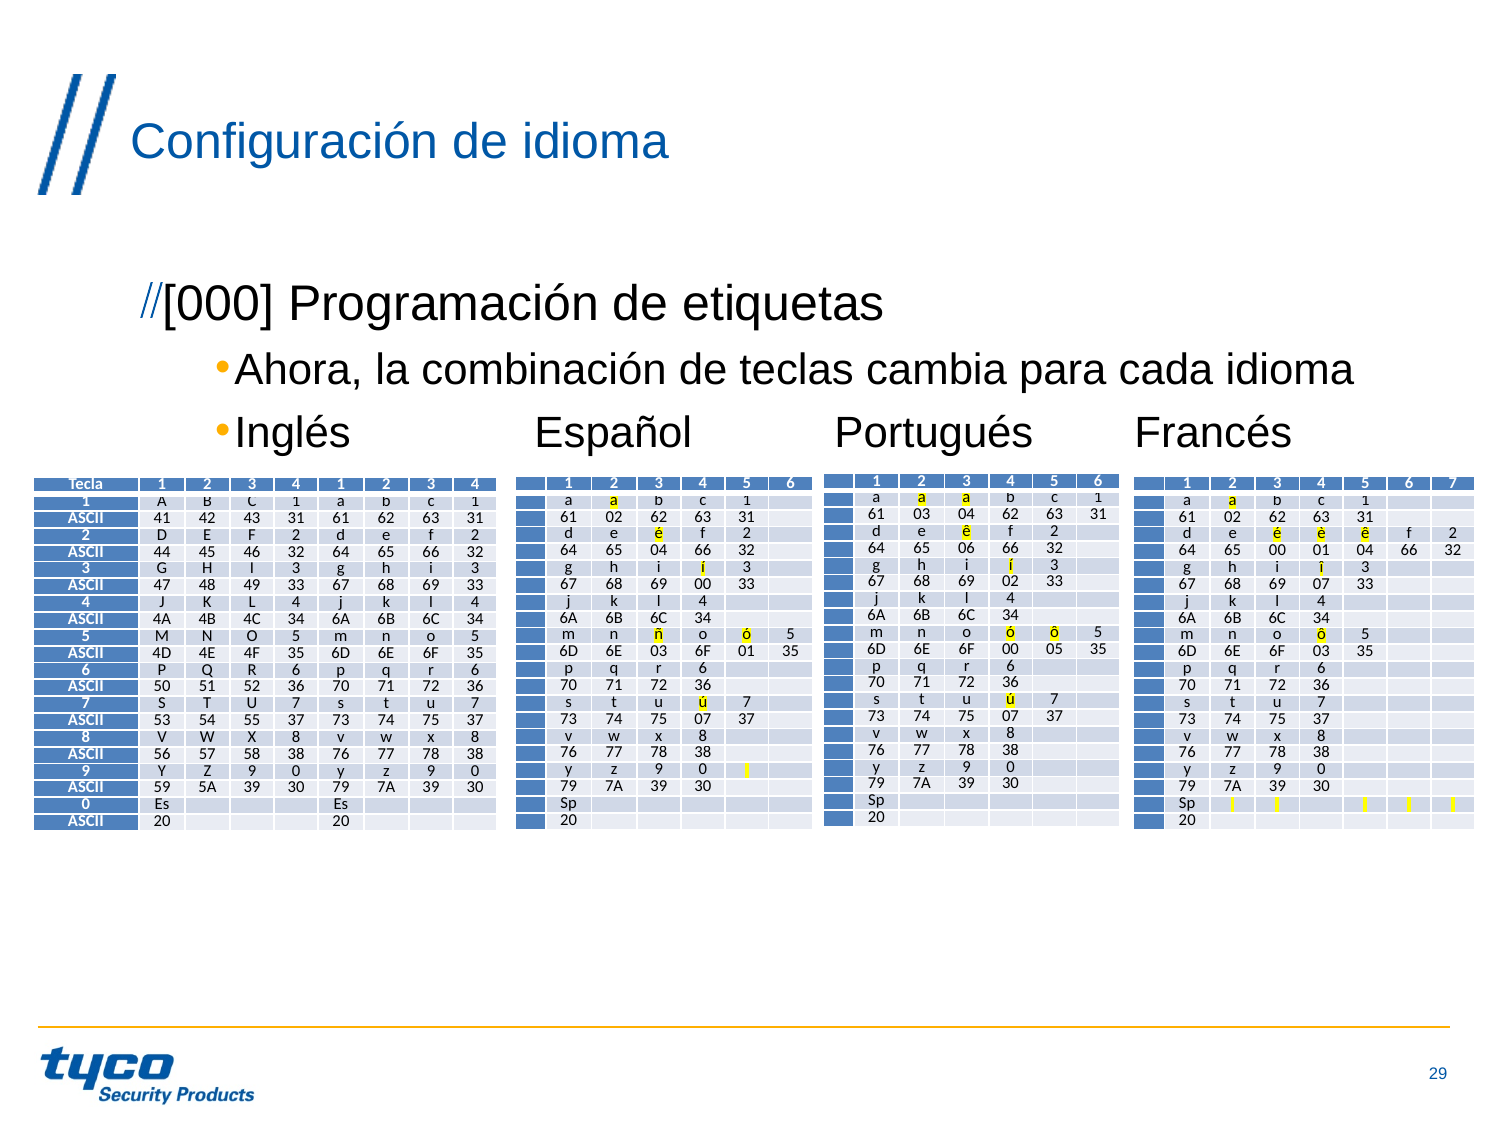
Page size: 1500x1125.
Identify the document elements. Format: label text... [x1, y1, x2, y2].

table_cell 3 [275, 562, 317, 577]
table_cell [1077, 558, 1119, 574]
table_cell 35 [769, 645, 812, 660]
table_cell [1344, 662, 1386, 677]
table_cell 66 [990, 542, 1032, 557]
table_cell [1134, 544, 1164, 559]
table_cell 6 [454, 663, 496, 678]
table_cell 6D [319, 647, 363, 662]
table_cell 0 [275, 764, 317, 779]
table_cell î [1300, 561, 1342, 576]
table_cell 69 [410, 579, 452, 594]
table_cell 06 [945, 542, 988, 557]
table_cell [1134, 561, 1164, 576]
table_cell 39 [410, 781, 452, 796]
table_cell 6B [592, 612, 636, 627]
table_cell 67 [855, 575, 898, 590]
table_cell [516, 511, 545, 526]
table_cell t [900, 693, 944, 708]
table_cell ô [1033, 626, 1076, 641]
table_cell d [1165, 527, 1209, 542]
table_cell [769, 595, 812, 610]
table_cell [1134, 729, 1164, 744]
table_cell 35 [1077, 643, 1119, 658]
table_cell [1256, 814, 1299, 829]
table_cell a [855, 493, 898, 506]
table_cell k [900, 592, 944, 607]
table_cell [1388, 814, 1430, 829]
table_header 1 [855, 474, 898, 488]
table_cell l [1256, 595, 1299, 610]
table_cell 74 [365, 714, 408, 729]
table_header 1 [140, 478, 184, 491]
table_cell u [1256, 696, 1299, 711]
table_cell 7 [1300, 696, 1342, 711]
table_cell [1134, 662, 1164, 677]
table_cell 33 [1033, 575, 1076, 590]
table_cell 39 [231, 781, 273, 796]
table_cell Sp [547, 797, 591, 812]
table_cell [900, 794, 944, 809]
table_cell K [186, 596, 229, 611]
table_cell [900, 811, 944, 826]
table_cell [1388, 763, 1430, 778]
table_cell d [855, 525, 898, 540]
table_cell j [547, 595, 591, 610]
table_cell M [140, 630, 184, 645]
table_cell [1344, 780, 1386, 795]
table_cell [1077, 777, 1119, 792]
table_cell 9 [410, 764, 452, 779]
table_cell [1388, 780, 1430, 795]
table_cell [990, 794, 1032, 809]
table_cell 72 [1256, 679, 1299, 694]
table_cell 8 [990, 727, 1032, 742]
table_cell 7 [454, 697, 496, 712]
table_cell [516, 729, 545, 744]
table_cell 4 [34, 596, 138, 611]
table_cell [1432, 496, 1474, 509]
table_cell m [319, 630, 363, 645]
table_cell ñ [638, 628, 680, 643]
table_cell 31 [1077, 508, 1119, 523]
table_cell 34 [275, 613, 317, 628]
table_cell q [592, 662, 636, 677]
table_cell x [945, 727, 988, 742]
table_cell F [231, 529, 273, 544]
table_cell [1134, 595, 1164, 610]
table_cell 37 [454, 714, 496, 729]
table_cell [769, 612, 812, 627]
table_cell 6B [900, 609, 944, 624]
table_header 3 [410, 478, 452, 491]
table_cell 38 [682, 746, 724, 761]
picture [37, 74, 115, 195]
table_cell à [1211, 496, 1254, 509]
table_cell 7A [900, 777, 944, 792]
table_cell i [638, 561, 680, 576]
table_cell [769, 527, 812, 542]
table_cell 1 [726, 496, 768, 509]
table_cell [1388, 696, 1430, 711]
table_cell e [365, 529, 408, 544]
table_cell C [231, 497, 273, 510]
table_cell í [990, 558, 1032, 574]
table_cell [1388, 511, 1430, 526]
table_cell N [186, 630, 229, 645]
table_cell 32 [275, 546, 317, 561]
table_cell [1077, 794, 1119, 809]
table_cell [769, 544, 812, 559]
table_cell [1388, 578, 1430, 593]
table_cell l [945, 592, 988, 607]
table_cell 37 [275, 714, 317, 729]
table_cell 35 [275, 647, 317, 662]
table_cell 34 [454, 613, 496, 628]
table_cell 64 [319, 546, 363, 561]
table_cell [1344, 814, 1386, 829]
table_cell [1300, 797, 1342, 812]
table_cell [516, 645, 545, 660]
table_cell 47 [140, 579, 184, 594]
table_cell 36 [682, 679, 724, 694]
table_cell 7 [726, 696, 768, 711]
table_cell [1432, 578, 1474, 593]
table_cell [1432, 763, 1474, 778]
table_cell z [1211, 763, 1254, 778]
table_cell [516, 544, 545, 559]
table_cell r [410, 663, 452, 678]
table_cell r [638, 662, 680, 677]
table_cell D [140, 529, 184, 544]
table_cell 31 [726, 511, 768, 526]
table_cell h [900, 558, 944, 574]
table_cell [516, 612, 545, 627]
table_cell [1134, 496, 1164, 509]
table_cell 76 [1165, 746, 1209, 761]
table_cell 39 [1256, 780, 1299, 795]
table_cell 3 [1344, 561, 1386, 576]
table_cell [1344, 797, 1386, 812]
table_cell 7 [275, 697, 317, 712]
table_cell ASCII [34, 680, 138, 695]
table_cell [1033, 777, 1076, 792]
table_cell [1432, 628, 1474, 643]
table_cell ú [682, 696, 724, 711]
table_cell [824, 777, 853, 792]
table_cell k [365, 596, 408, 611]
table_cell w [365, 731, 408, 746]
table_cell h [1211, 561, 1254, 576]
table_cell n [1211, 628, 1254, 643]
table_cell 52 [231, 680, 273, 695]
table_cell 64 [1165, 544, 1209, 559]
table_cell 61 [855, 508, 898, 523]
table_cell 41 [140, 512, 184, 527]
table_header 5 [1344, 477, 1386, 490]
table_cell 66 [682, 544, 724, 559]
table_cell 9 [34, 764, 138, 779]
list [000] Programación de etiquetas Ahora, la combinación de teclas cambia para cada idioma Inglés Español Portugués Francés [124, 262, 1426, 976]
table_cell 71 [1211, 679, 1254, 694]
table_cell 75 [638, 713, 680, 728]
table_cell 37 [726, 713, 768, 728]
table_cell [516, 679, 545, 694]
table_cell [516, 797, 545, 812]
table_cell 20 [140, 815, 184, 830]
table_cell 76 [547, 746, 591, 761]
table_cell ASCII [34, 781, 138, 796]
table_cell Es [140, 798, 184, 813]
table_cell [231, 798, 273, 813]
table_header 6 [1388, 477, 1430, 490]
table_cell 37 [1300, 713, 1342, 728]
table_header 7 [1432, 477, 1474, 490]
table_cell [516, 763, 545, 778]
table_cell v [319, 731, 363, 746]
table_cell q [365, 663, 408, 678]
table_cell [824, 710, 853, 725]
table_cell u [410, 697, 452, 712]
table_cell 9 [638, 763, 680, 778]
table_cell E [186, 529, 229, 544]
table_cell Q [186, 663, 229, 678]
table_cell [1077, 609, 1119, 624]
table_cell 42 [186, 512, 229, 527]
table_cell 63 [410, 512, 452, 527]
table_cell [1432, 696, 1474, 711]
table_header 3 [231, 478, 273, 491]
table_cell 0 [454, 764, 496, 779]
table_cell [769, 746, 812, 761]
table_cell 6C [638, 612, 680, 627]
table_cell [1432, 595, 1474, 610]
table_cell 55 [231, 714, 273, 729]
table_cell 73 [855, 710, 898, 725]
table_cell v [855, 727, 898, 742]
table_cell 4 [1300, 595, 1342, 610]
table_cell Z [186, 764, 229, 779]
table_cell [1432, 729, 1474, 744]
table_cell 44 [140, 546, 184, 561]
table_cell 34 [990, 609, 1032, 624]
table_cell 73 [1165, 713, 1209, 728]
table_cell 71 [365, 680, 408, 695]
table_cell 05 [1033, 643, 1076, 658]
table_cell [769, 561, 812, 576]
table_cell 79 [1165, 780, 1209, 795]
table_cell 69 [945, 575, 988, 590]
table_cell [1134, 578, 1164, 593]
table_cell a [547, 496, 591, 509]
table_cell 62 [365, 512, 408, 527]
table_cell i [1256, 561, 1299, 576]
table_header [516, 477, 545, 490]
table_cell 75 [945, 710, 988, 725]
table_header 4 [990, 474, 1032, 488]
table_cell e [1211, 527, 1254, 542]
table_cell [516, 628, 545, 643]
table_cell 20 [1165, 814, 1209, 829]
table_cell [1388, 645, 1430, 660]
table_header 5 [1033, 474, 1076, 488]
table_cell 07 [1300, 578, 1342, 593]
table_cell [824, 727, 853, 742]
table_cell ASCII [34, 815, 138, 830]
table_cell [1432, 511, 1474, 526]
table_cell 20 [855, 811, 898, 826]
table_cell l [410, 596, 452, 611]
table_cell á [592, 496, 636, 509]
table_cell [1432, 814, 1474, 829]
table_cell [1432, 645, 1474, 660]
table_cell 5 [1344, 628, 1386, 643]
table_cell r [945, 659, 988, 675]
table_cell [1432, 679, 1474, 694]
table_header 4 [275, 478, 317, 491]
table_cell o [410, 630, 452, 645]
table_cell 65 [1211, 544, 1254, 559]
table_cell [769, 729, 812, 744]
table_cell [824, 794, 853, 809]
table_cell 45 [186, 546, 229, 561]
table_cell 75 [1256, 713, 1299, 728]
table_cell 6F [945, 643, 988, 658]
table_cell 68 [1211, 578, 1254, 593]
title Configuración de idioma [115, 44, 1426, 233]
table_cell 8 [275, 731, 317, 746]
table_cell [1432, 797, 1474, 812]
table_cell 61 [547, 511, 591, 526]
table_cell [945, 794, 988, 809]
table_cell [592, 814, 636, 829]
table_cell 39 [945, 777, 988, 792]
table_cell [1344, 612, 1386, 627]
table_cell [1077, 760, 1119, 776]
table_cell 3 [726, 561, 768, 576]
table_cell 6A [1165, 612, 1209, 627]
table_cell 79 [855, 777, 898, 792]
table_header 4 [682, 477, 724, 490]
table_cell 65 [900, 542, 944, 557]
table_cell 6 [682, 662, 724, 677]
table_cell 70 [319, 680, 363, 695]
table_cell [769, 679, 812, 694]
table_cell 38 [990, 744, 1032, 759]
table_cell 72 [638, 679, 680, 694]
table_cell [1211, 814, 1254, 829]
table_cell [1432, 662, 1474, 677]
table_cell [275, 815, 317, 830]
table_cell 6A [855, 609, 898, 624]
table_cell [769, 814, 812, 829]
table_cell x [638, 729, 680, 744]
table_cell [824, 542, 853, 557]
table_cell 31 [275, 512, 317, 527]
table_cell b [638, 496, 680, 509]
table_cell [1388, 496, 1430, 509]
table_cell [410, 815, 452, 830]
table_cell [682, 797, 724, 812]
table_cell [365, 815, 408, 830]
table_cell 33 [726, 578, 768, 593]
table_cell 74 [592, 713, 636, 728]
table_cell [1134, 696, 1164, 711]
table_cell [516, 780, 545, 795]
table_cell [454, 815, 496, 830]
table_cell 8 [1300, 729, 1342, 744]
table_cell W [186, 731, 229, 746]
table_cell 2 [1033, 525, 1076, 540]
table_cell 43 [231, 512, 273, 527]
table_cell [726, 679, 768, 694]
table_cell m [547, 628, 591, 643]
table_cell 35 [454, 647, 496, 662]
table_cell q [900, 659, 944, 675]
table_cell 68 [592, 578, 636, 593]
table_cell 79 [319, 781, 363, 796]
table_cell 70 [1165, 679, 1209, 694]
table_cell [1134, 628, 1164, 643]
table_cell p [855, 659, 898, 675]
table_cell [516, 746, 545, 761]
table_cell 1 [34, 497, 138, 510]
table_cell 34 [682, 612, 724, 627]
table_cell 79 [547, 780, 591, 795]
table_cell [1432, 612, 1474, 627]
table_cell [516, 713, 545, 728]
table_cell 7A [1211, 780, 1254, 795]
table_cell 58 [231, 748, 273, 763]
table_cell p [1165, 662, 1209, 677]
table_cell [990, 811, 1032, 826]
table_cell g [547, 561, 591, 576]
table_cell [1388, 561, 1430, 576]
table_cell [824, 659, 853, 675]
table_header 2 [1211, 477, 1254, 490]
table_cell X [231, 731, 273, 746]
table_header [824, 474, 853, 488]
table_cell t [365, 697, 408, 712]
table_cell 8 [34, 731, 138, 746]
table_cell [824, 760, 853, 776]
table_cell 2 [726, 527, 768, 542]
table_cell R [231, 663, 273, 678]
table_cell ASCII [34, 714, 138, 729]
table_cell v [547, 729, 591, 744]
table_cell 64 [547, 544, 591, 559]
table_cell 77 [1211, 746, 1254, 761]
table_cell 04 [945, 508, 988, 523]
table_cell 8 [682, 729, 724, 744]
table_cell [516, 595, 545, 610]
table_cell t [1211, 696, 1254, 711]
table_cell 51 [186, 680, 229, 695]
table_cell x [410, 731, 452, 746]
table_cell [516, 496, 545, 509]
table_header 6 [769, 477, 812, 490]
table_cell 2 [275, 529, 317, 544]
table_cell ASCII [34, 546, 138, 561]
table_cell [824, 575, 853, 590]
table_cell [1134, 679, 1164, 694]
table_cell J [140, 596, 184, 611]
table_cell [1388, 713, 1430, 728]
table_cell o [1256, 628, 1299, 643]
table_cell c [1033, 493, 1076, 506]
table_cell 53 [140, 714, 184, 729]
table_header 1 [319, 478, 363, 491]
table_cell [1077, 575, 1119, 590]
table_cell 6B [365, 613, 408, 628]
table_cell 76 [319, 748, 363, 763]
table_cell 04 [638, 544, 680, 559]
table_header 2 [592, 477, 636, 490]
table_cell Sp [855, 794, 898, 809]
table_cell 57 [186, 748, 229, 763]
table_cell f [682, 527, 724, 542]
table_cell 74 [1211, 713, 1254, 728]
table_cell í [682, 561, 724, 576]
table_cell [1134, 527, 1164, 542]
table_cell ASCII [34, 748, 138, 763]
table_cell 36 [1300, 679, 1342, 694]
table_cell 38 [454, 748, 496, 763]
table_cell [1077, 525, 1119, 540]
table_cell [769, 496, 812, 509]
table_cell [1134, 511, 1164, 526]
table_cell [769, 713, 812, 728]
table_cell [769, 696, 812, 711]
table_cell [1134, 713, 1164, 728]
table_cell 4 [275, 596, 317, 611]
table_cell 00 [682, 578, 724, 593]
table_cell 56 [140, 748, 184, 763]
table_cell 5A [186, 781, 229, 796]
table_cell 6D [1165, 645, 1209, 660]
table_cell S [140, 697, 184, 712]
table_cell 30 [1300, 780, 1342, 795]
table_cell [1388, 595, 1430, 610]
table_cell 33 [1344, 578, 1386, 593]
table_cell [1388, 729, 1430, 744]
table_cell [1077, 693, 1119, 708]
table_cell [726, 595, 768, 610]
table_cell 70 [547, 679, 591, 694]
table_header 2 [900, 474, 944, 488]
table_cell 5 [1077, 626, 1119, 641]
table_cell 04 [1344, 544, 1386, 559]
table_cell [824, 693, 853, 708]
table_cell 75 [410, 714, 452, 729]
table_cell p [547, 662, 591, 677]
table_cell 34 [1300, 612, 1342, 627]
table_cell [1300, 814, 1342, 829]
table_cell [454, 798, 496, 813]
table_cell 72 [945, 676, 988, 691]
table_cell [824, 609, 853, 624]
table_cell ASCII [34, 579, 138, 594]
table_cell w [900, 727, 944, 742]
table_cell [410, 798, 452, 813]
table_cell [1344, 713, 1386, 728]
table_cell 31 [1344, 511, 1386, 526]
table_cell [824, 643, 853, 658]
table_cell s [1165, 696, 1209, 711]
table_cell k [592, 595, 636, 610]
table_cell [1432, 561, 1474, 576]
table_cell 03 [1300, 645, 1342, 660]
table_cell t [592, 696, 636, 711]
table_cell ô [1300, 628, 1342, 643]
table_cell 62 [990, 508, 1032, 523]
table_cell 78 [638, 746, 680, 761]
table_cell [1344, 595, 1386, 610]
table_cell 6C [945, 609, 988, 624]
table_cell [726, 797, 768, 812]
table_cell 1 [1077, 493, 1119, 506]
table_cell [516, 561, 545, 576]
table_cell [1432, 713, 1474, 728]
table_cell s [547, 696, 591, 711]
table_cell [1134, 780, 1164, 795]
table_cell d [547, 527, 591, 542]
table_cell ú [990, 693, 1032, 708]
table_cell k [1211, 595, 1254, 610]
table_cell [682, 814, 724, 829]
table_cell 1 [275, 497, 317, 510]
table_cell ê [945, 525, 988, 540]
table_header Tecla [34, 478, 138, 491]
table_cell U [231, 697, 273, 712]
table_cell s [855, 693, 898, 708]
table_cell y [1165, 763, 1209, 778]
table_header 4 [454, 478, 496, 491]
table_cell 77 [900, 744, 944, 759]
table_cell [516, 578, 545, 593]
table_cell [726, 612, 768, 627]
table_cell [1344, 746, 1386, 761]
table_header [1134, 477, 1164, 490]
table_cell l [638, 595, 680, 610]
table_cell [1033, 609, 1076, 624]
table_cell c [682, 496, 724, 509]
table_cell 32 [726, 544, 768, 559]
table_cell 65 [592, 544, 636, 559]
table_cell 71 [900, 676, 944, 691]
table_cell 30 [275, 781, 317, 796]
table_cell 30 [990, 777, 1032, 792]
table_cell [726, 763, 768, 778]
table_cell [824, 525, 853, 540]
table_cell [824, 811, 853, 826]
table_cell 61 [319, 512, 363, 527]
table_cell 77 [592, 746, 636, 761]
table_cell q [1211, 662, 1254, 677]
table_cell [726, 780, 768, 795]
table_cell 4 [682, 595, 724, 610]
table_cell [1033, 727, 1076, 742]
table_cell j [1165, 595, 1209, 610]
table_cell 67 [1165, 578, 1209, 593]
table_cell 3 [1033, 558, 1076, 574]
slide_number 29 [1387, 1042, 1463, 1103]
table_header 1 [1165, 477, 1209, 490]
table_header 3 [945, 474, 988, 488]
table_cell 37 [1033, 710, 1076, 725]
table_cell [1077, 744, 1119, 759]
table_cell 6E [365, 647, 408, 662]
table_cell g [319, 562, 363, 577]
table_cell n [592, 628, 636, 643]
table_cell 6 [34, 663, 138, 678]
table_cell m [855, 626, 898, 641]
table_cell [769, 780, 812, 795]
table_cell 5 [769, 628, 812, 643]
table_cell 0 [34, 798, 138, 813]
table_cell 07 [990, 710, 1032, 725]
table_cell n [365, 630, 408, 645]
table_cell 73 [547, 713, 591, 728]
table_cell 9 [231, 764, 273, 779]
table_cell 66 [410, 546, 452, 561]
table_cell 4E [186, 647, 229, 662]
table_cell [1256, 797, 1299, 812]
table_cell [1077, 710, 1119, 725]
table_cell z [592, 763, 636, 778]
table_cell h [592, 561, 636, 576]
table_cell 31 [454, 512, 496, 527]
table_cell [1344, 763, 1386, 778]
table_cell 5 [275, 630, 317, 645]
table_cell y [547, 763, 591, 778]
table_cell [516, 814, 545, 829]
table_cell w [1211, 729, 1254, 744]
table_cell 36 [990, 676, 1032, 691]
table_cell 7 [1033, 693, 1076, 708]
picture [140, 282, 176, 318]
table_cell 6F [1256, 645, 1299, 660]
table_cell [1077, 542, 1119, 557]
table_cell 4F [231, 647, 273, 662]
table_cell [769, 763, 812, 778]
table_cell I [231, 562, 273, 577]
table_cell u [945, 693, 988, 708]
table_cell è [1300, 527, 1342, 542]
table_cell 68 [900, 575, 944, 590]
table_cell 8 [454, 731, 496, 746]
table_cell [726, 814, 768, 829]
table_cell é [638, 527, 680, 542]
table_header 2 [365, 478, 408, 491]
table_cell 4 [990, 592, 1032, 607]
table_cell 20 [319, 815, 363, 830]
table_cell z [900, 760, 944, 776]
table_cell [824, 493, 853, 506]
table_cell 36 [454, 680, 496, 695]
table_cell 61 [1165, 511, 1209, 526]
table_cell 77 [365, 748, 408, 763]
table_cell 6A [319, 613, 363, 628]
table_cell 4A [140, 613, 184, 628]
table_cell P [140, 663, 184, 678]
table_cell [1077, 727, 1119, 742]
table_cell [1388, 679, 1430, 694]
table_cell é [1256, 527, 1299, 542]
table_cell 6F [682, 645, 724, 660]
table_cell 71 [592, 679, 636, 694]
table_cell 7A [592, 780, 636, 795]
table_cell a [319, 497, 363, 510]
table_cell 72 [410, 680, 452, 695]
table_cell [186, 798, 229, 813]
table_header 3 [1256, 477, 1299, 490]
table_cell z [365, 764, 408, 779]
table_cell 63 [1033, 508, 1076, 523]
table_cell r [1256, 662, 1299, 677]
table_cell 00 [990, 643, 1032, 658]
table_cell [1033, 659, 1076, 675]
table_cell [824, 676, 853, 691]
table_cell 6C [1256, 612, 1299, 627]
table_cell [1388, 797, 1430, 812]
table_cell 3 [34, 562, 138, 577]
table_cell [1077, 592, 1119, 607]
table_cell 6 [275, 663, 317, 678]
table_cell 3 [454, 562, 496, 577]
table_cell p [319, 663, 363, 678]
table_cell 0 [990, 760, 1032, 776]
table_cell 6E [592, 645, 636, 660]
table_cell 03 [900, 508, 944, 523]
table_header 2 [186, 478, 229, 491]
table_cell á [900, 493, 944, 506]
table_cell b [990, 493, 1032, 506]
table_cell 67 [319, 579, 363, 594]
table_cell 01 [726, 645, 768, 660]
table_cell i [410, 562, 452, 577]
table_cell 30 [454, 781, 496, 796]
table_cell [275, 798, 317, 813]
table_cell 59 [140, 781, 184, 796]
table_cell 6 [1300, 662, 1342, 677]
table_cell y [855, 760, 898, 776]
table_cell g [855, 558, 898, 574]
table_cell 03 [638, 645, 680, 660]
table_cell [1077, 811, 1119, 826]
table_cell ã [945, 493, 988, 506]
table_cell 64 [855, 542, 898, 557]
table_cell d [319, 529, 363, 544]
table_cell [726, 729, 768, 744]
table_cell V [140, 731, 184, 746]
table_cell f [990, 525, 1032, 540]
table_cell 54 [186, 714, 229, 729]
table_cell 4B [186, 613, 229, 628]
table_cell m [1165, 628, 1209, 643]
table_cell 76 [855, 744, 898, 759]
table_cell 2 [454, 529, 496, 544]
table_cell 70 [855, 676, 898, 691]
table_cell [1134, 814, 1164, 829]
table_cell ASCII [34, 512, 138, 527]
table_cell h [365, 562, 408, 577]
table_cell 6C [410, 613, 452, 628]
table_cell 02 [990, 575, 1032, 590]
table_cell x [1256, 729, 1299, 744]
table_cell [1033, 744, 1076, 759]
table_cell [1134, 645, 1164, 660]
table_cell [231, 815, 273, 830]
table_cell [824, 592, 853, 607]
table_cell [1432, 780, 1474, 795]
picture [34, 1040, 260, 1107]
table_cell 39 [638, 780, 680, 795]
table_cell [824, 744, 853, 759]
table_cell 9 [945, 760, 988, 776]
table_header 4 [1300, 477, 1342, 490]
table_cell b [1256, 496, 1299, 509]
table_cell [638, 797, 680, 812]
table_header 1 [547, 477, 591, 490]
table_cell v [1165, 729, 1209, 744]
table_cell 78 [410, 748, 452, 763]
table_cell 5 [34, 630, 138, 645]
table_cell 6E [1211, 645, 1254, 660]
table_cell 4C [231, 613, 273, 628]
table_cell [824, 558, 853, 574]
table_cell 36 [275, 680, 317, 695]
table_cell [1134, 797, 1164, 812]
table_cell L [231, 596, 273, 611]
table_cell 68 [365, 579, 408, 594]
table_header 6 [1077, 474, 1119, 488]
table_cell [1134, 746, 1164, 761]
table_cell [1134, 612, 1164, 627]
table_cell 6E [900, 643, 944, 658]
table_cell 32 [454, 546, 496, 561]
table_cell [769, 511, 812, 526]
table_cell 78 [945, 744, 988, 759]
table_cell [1388, 612, 1430, 627]
table_cell [1134, 763, 1164, 778]
table_cell Es [319, 798, 363, 813]
table_cell 73 [319, 714, 363, 729]
table_cell ASCII [34, 647, 138, 662]
table_cell [769, 578, 812, 593]
table_cell 78 [1256, 746, 1299, 761]
table_cell 0 [1300, 763, 1342, 778]
table_cell [1344, 729, 1386, 744]
table_cell [824, 626, 853, 641]
table_cell [769, 662, 812, 677]
table_cell [1033, 592, 1076, 607]
table_cell 32 [1033, 542, 1076, 557]
table_cell [1077, 659, 1119, 675]
table_cell [516, 696, 545, 711]
table_cell f [410, 529, 452, 544]
table_cell 62 [1256, 511, 1299, 526]
table_cell [516, 527, 545, 542]
table_cell 69 [1256, 578, 1299, 593]
table_cell 4 [454, 596, 496, 611]
table_cell e [900, 525, 944, 540]
table_cell b [365, 497, 408, 510]
table_cell j [855, 592, 898, 607]
table_cell B [186, 497, 229, 510]
table_cell ASCII [34, 613, 138, 628]
table_cell [824, 508, 853, 523]
table_cell [186, 815, 229, 830]
table_cell 6D [547, 645, 591, 660]
table_cell o [682, 628, 724, 643]
table_cell s [319, 697, 363, 712]
table_cell 0 [682, 763, 724, 778]
table_cell 35 [1344, 645, 1386, 660]
table_cell [945, 811, 988, 826]
text_box [97, 1061, 228, 1091]
table_cell [726, 662, 768, 677]
table_cell 38 [275, 748, 317, 763]
table_cell 00 [1256, 544, 1299, 559]
table_cell [769, 797, 812, 812]
table_cell u [638, 696, 680, 711]
table_cell 69 [638, 578, 680, 593]
table_cell 46 [231, 546, 273, 561]
table_cell G [140, 562, 184, 577]
table_cell [1388, 662, 1430, 677]
table_cell [1033, 760, 1076, 776]
table_cell H [186, 562, 229, 577]
table_cell [1211, 797, 1254, 812]
table_cell c [410, 497, 452, 510]
table_cell ó [726, 628, 768, 643]
table_cell Y [140, 764, 184, 779]
table_cell 33 [275, 579, 317, 594]
table_cell o [945, 626, 988, 641]
table_cell Sp [1165, 797, 1209, 812]
table_cell 74 [900, 710, 944, 725]
table_cell [1388, 628, 1430, 643]
table_cell [365, 798, 408, 813]
table_cell 2 [34, 529, 138, 544]
table_cell 7A [365, 781, 408, 796]
table_cell T [186, 697, 229, 712]
table_cell 2 [1432, 527, 1474, 542]
table_cell 9 [1256, 763, 1299, 778]
table_header 3 [638, 477, 680, 490]
table_cell 66 [1388, 544, 1430, 559]
table_cell 02 [1211, 511, 1254, 526]
table_cell [1033, 676, 1076, 691]
table_cell 49 [231, 579, 273, 594]
table_header 5 [726, 477, 768, 490]
table_cell 63 [682, 511, 724, 526]
table_cell 4D [140, 647, 184, 662]
table_cell 02 [592, 511, 636, 526]
table_cell 6A [547, 612, 591, 627]
table_cell A [140, 497, 184, 510]
table_cell [1033, 811, 1076, 826]
table_cell 5 [454, 630, 496, 645]
table_cell [592, 797, 636, 812]
table_cell 63 [1300, 511, 1342, 526]
table_cell [1033, 794, 1076, 809]
table_cell [1344, 679, 1386, 694]
table_cell j [319, 596, 363, 611]
table_cell 33 [454, 579, 496, 594]
table_cell y [319, 764, 363, 779]
table_cell 65 [365, 546, 408, 561]
table_cell [1344, 696, 1386, 711]
table_cell [1077, 676, 1119, 691]
table_cell 1 [1344, 496, 1386, 509]
table_cell c [1300, 496, 1342, 509]
table_cell 1 [454, 497, 496, 510]
table_cell 38 [1300, 746, 1342, 761]
table_cell 50 [140, 680, 184, 695]
table_cell 01 [1300, 544, 1342, 559]
table_cell a [1165, 496, 1209, 509]
table_cell 32 [1432, 544, 1474, 559]
table_cell O [231, 630, 273, 645]
table_cell 67 [547, 578, 591, 593]
table_cell w [592, 729, 636, 744]
table_cell 48 [186, 579, 229, 594]
table_cell 6D [855, 643, 898, 658]
table_cell 6 [990, 659, 1032, 675]
table_cell 7 [34, 697, 138, 712]
table_cell [638, 814, 680, 829]
table_cell ê [1344, 527, 1386, 542]
table_cell [1388, 746, 1430, 761]
table_cell [726, 746, 768, 761]
table_cell 30 [682, 780, 724, 795]
table_cell n [900, 626, 944, 641]
table_cell 07 [682, 713, 724, 728]
table_cell [516, 662, 545, 677]
table_cell [1432, 746, 1474, 761]
table_cell e [592, 527, 636, 542]
table_cell 6F [410, 647, 452, 662]
table_cell g [1165, 561, 1209, 576]
table_cell 20 [547, 814, 591, 829]
table_cell ó [990, 626, 1032, 641]
table_cell 62 [638, 511, 680, 526]
table_cell 6B [1211, 612, 1254, 627]
table_cell i [945, 558, 988, 574]
table_cell f [1388, 527, 1430, 542]
